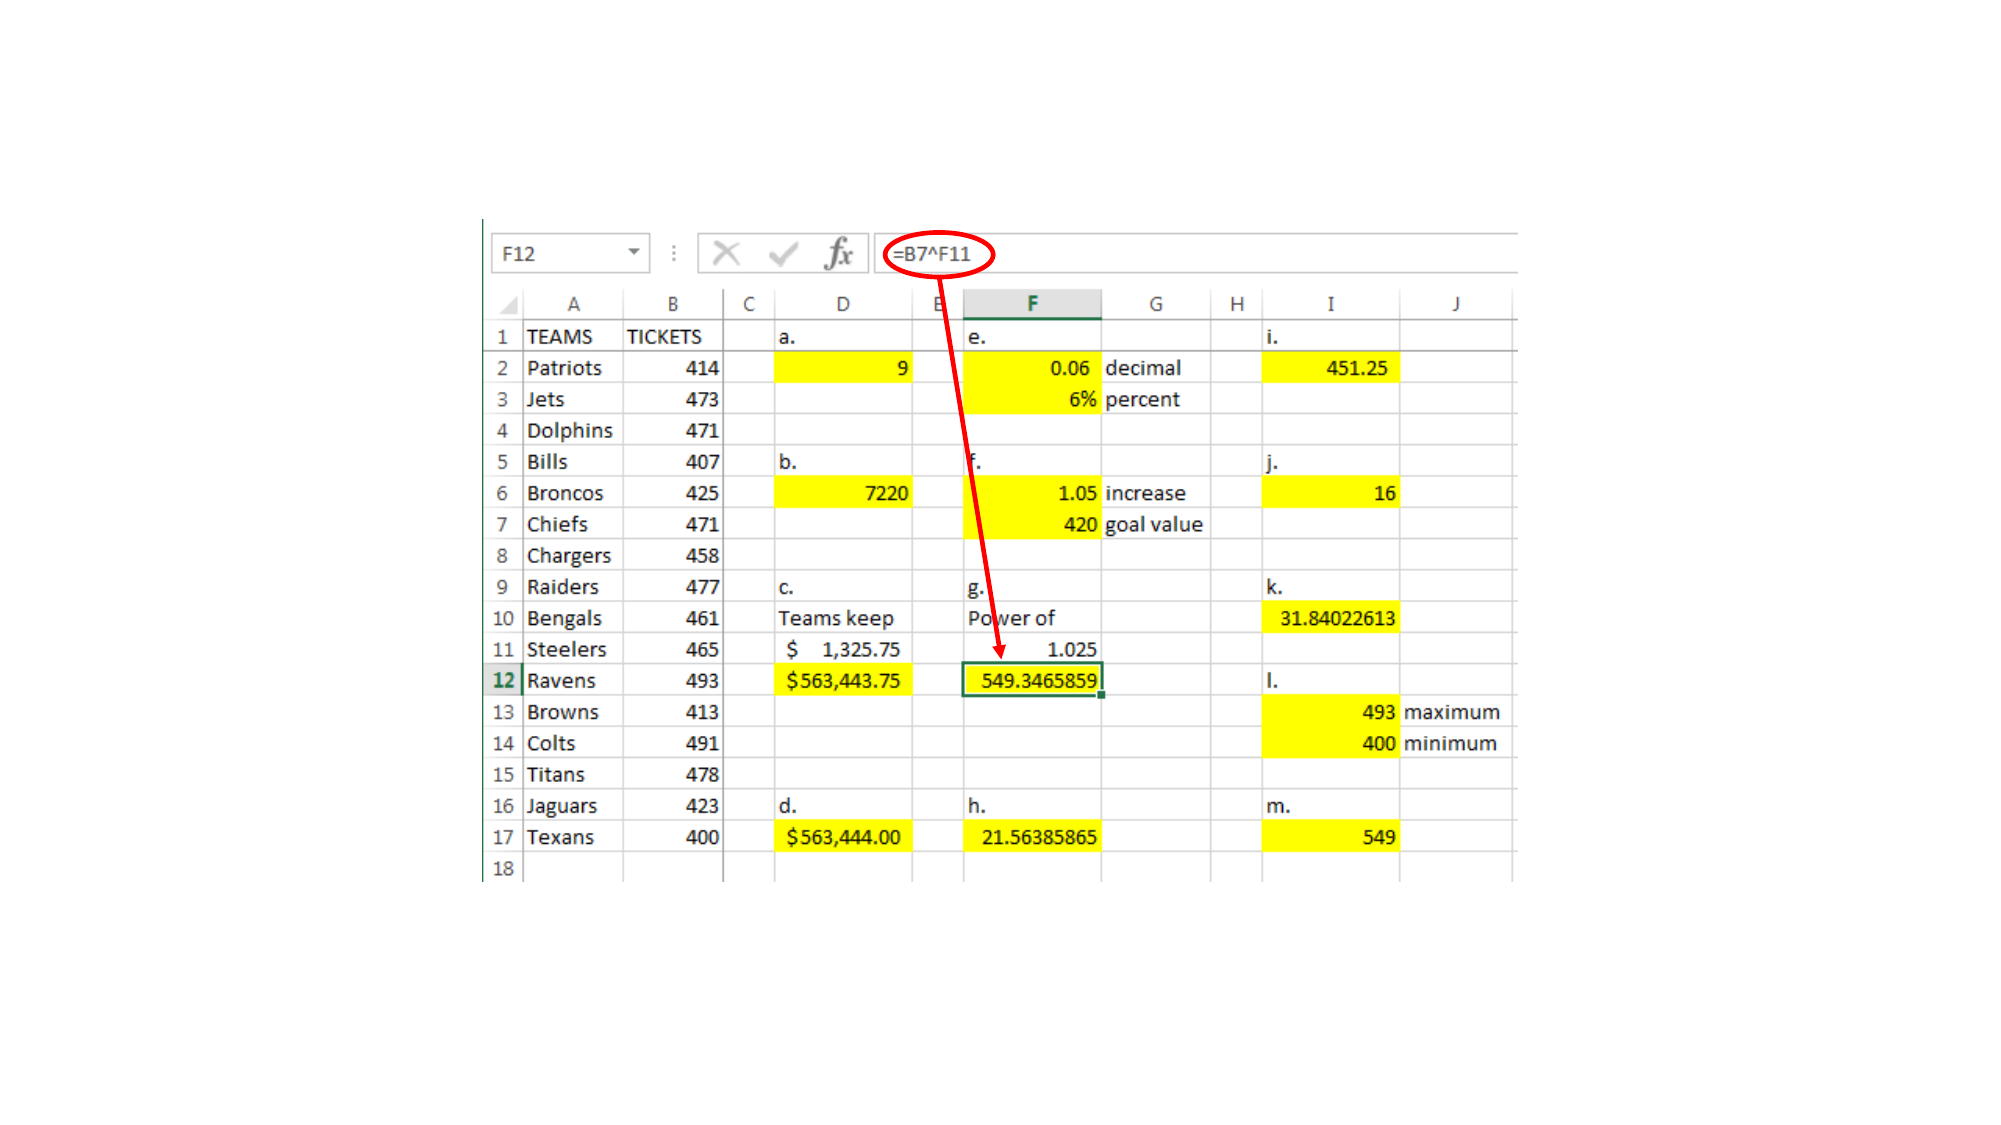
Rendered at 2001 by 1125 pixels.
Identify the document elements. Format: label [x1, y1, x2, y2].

text_box [939, 276, 1002, 660]
list [481, 219, 1518, 882]
